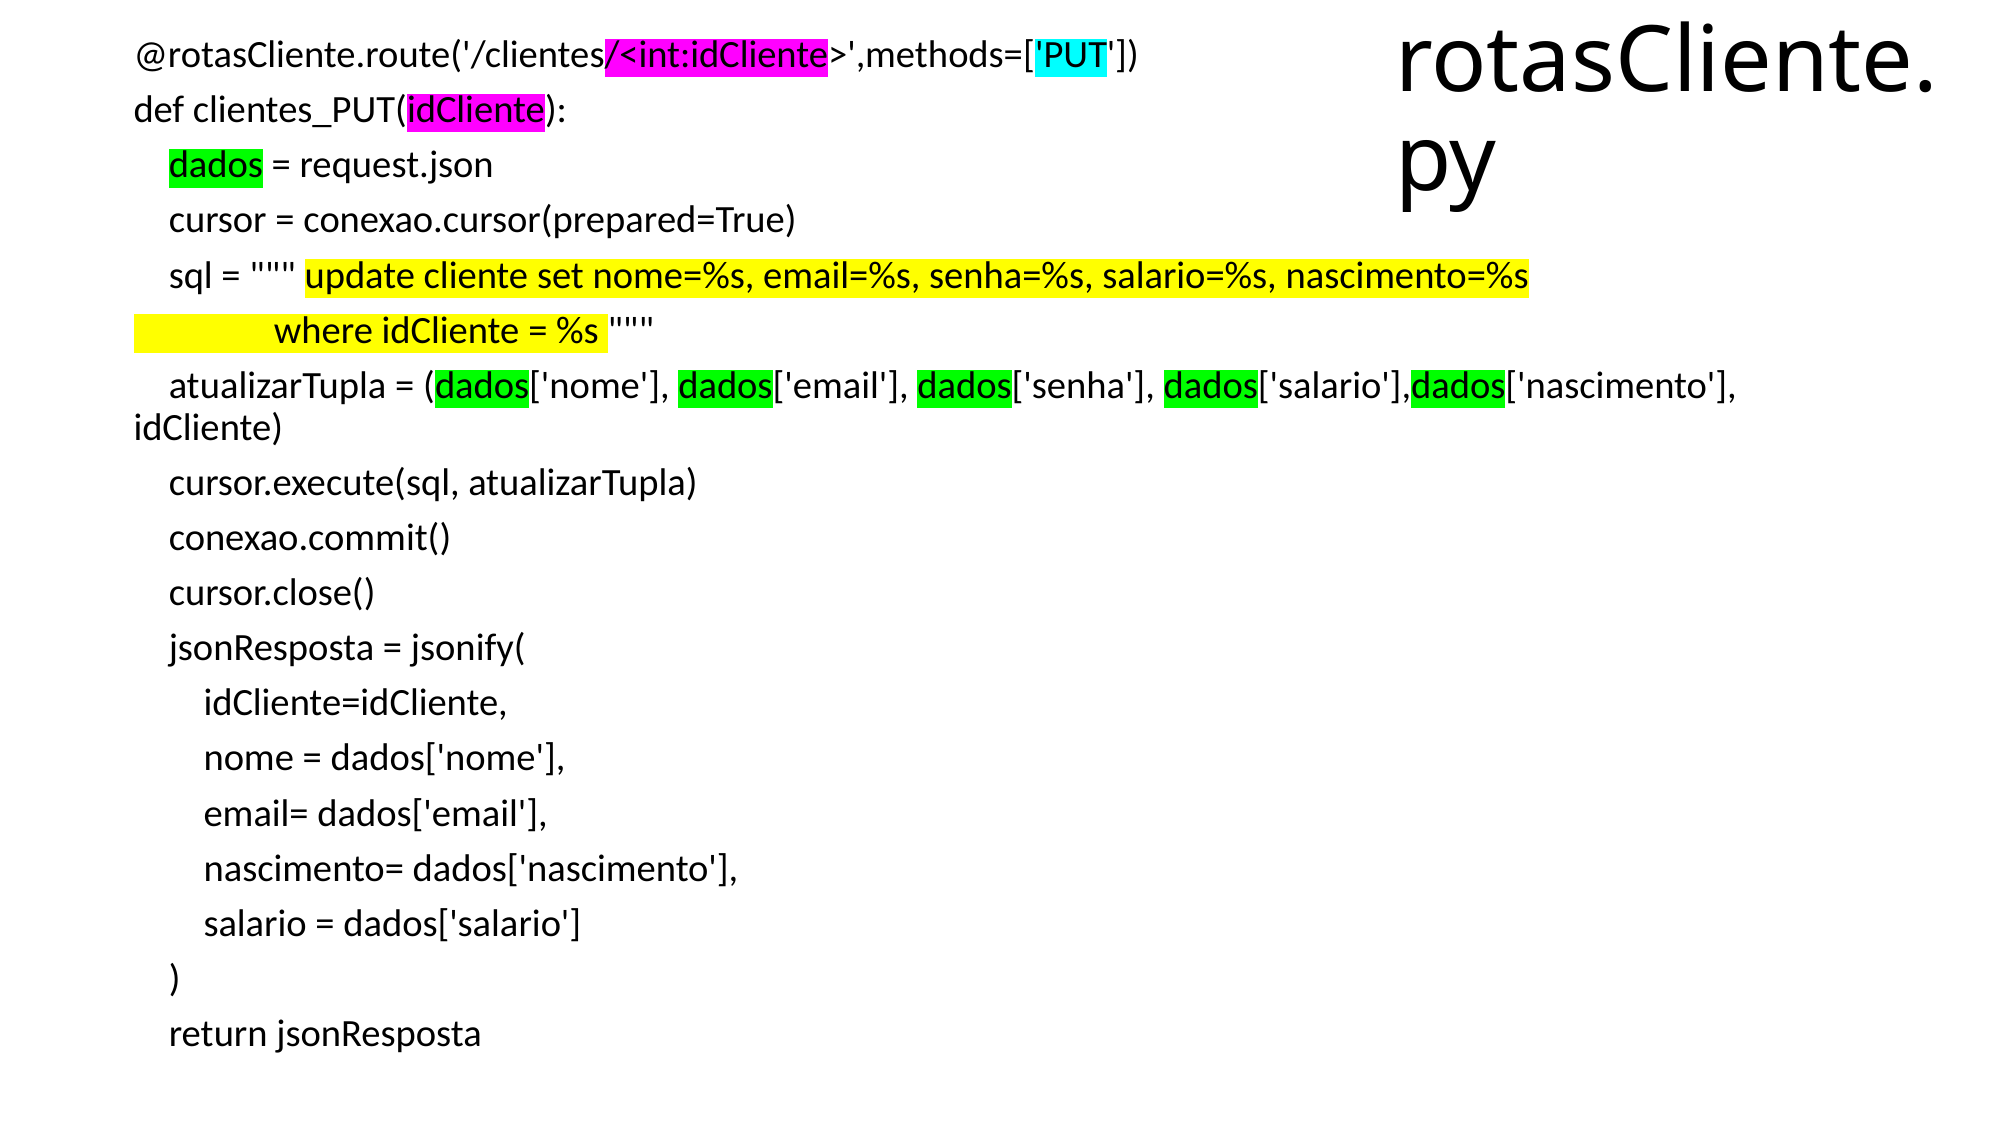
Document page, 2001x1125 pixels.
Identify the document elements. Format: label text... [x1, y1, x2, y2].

title rotasCliente.py [1380, 3, 2000, 221]
list @rotasCliente.route('/clientes/<int:idCliente>',methods=['PUT']) def clientes_PUT(idCliente): dados = request.json cursor = conexao.cursor(prepared=True) sql = """ update cliente set nome=%s, email=%s, senha=%s, salario=%s, nascimento=%s where idCliente = %s """ atualizarTupla = (dados['nome'], dados['email'], dados['senha'], dados['salario'],dados['nascimento'], idCliente) cursor.execute(sql, atualizarTupla) conexao.commit() cursor.close() jsonResposta = jsonify( idCliente=idCliente, nome = dados['nome'], email= dados['email'], nascimento= dados['nascimento'], salario = dados['salario'] ) return jsonResposta [118, 26, 1895, 1074]
